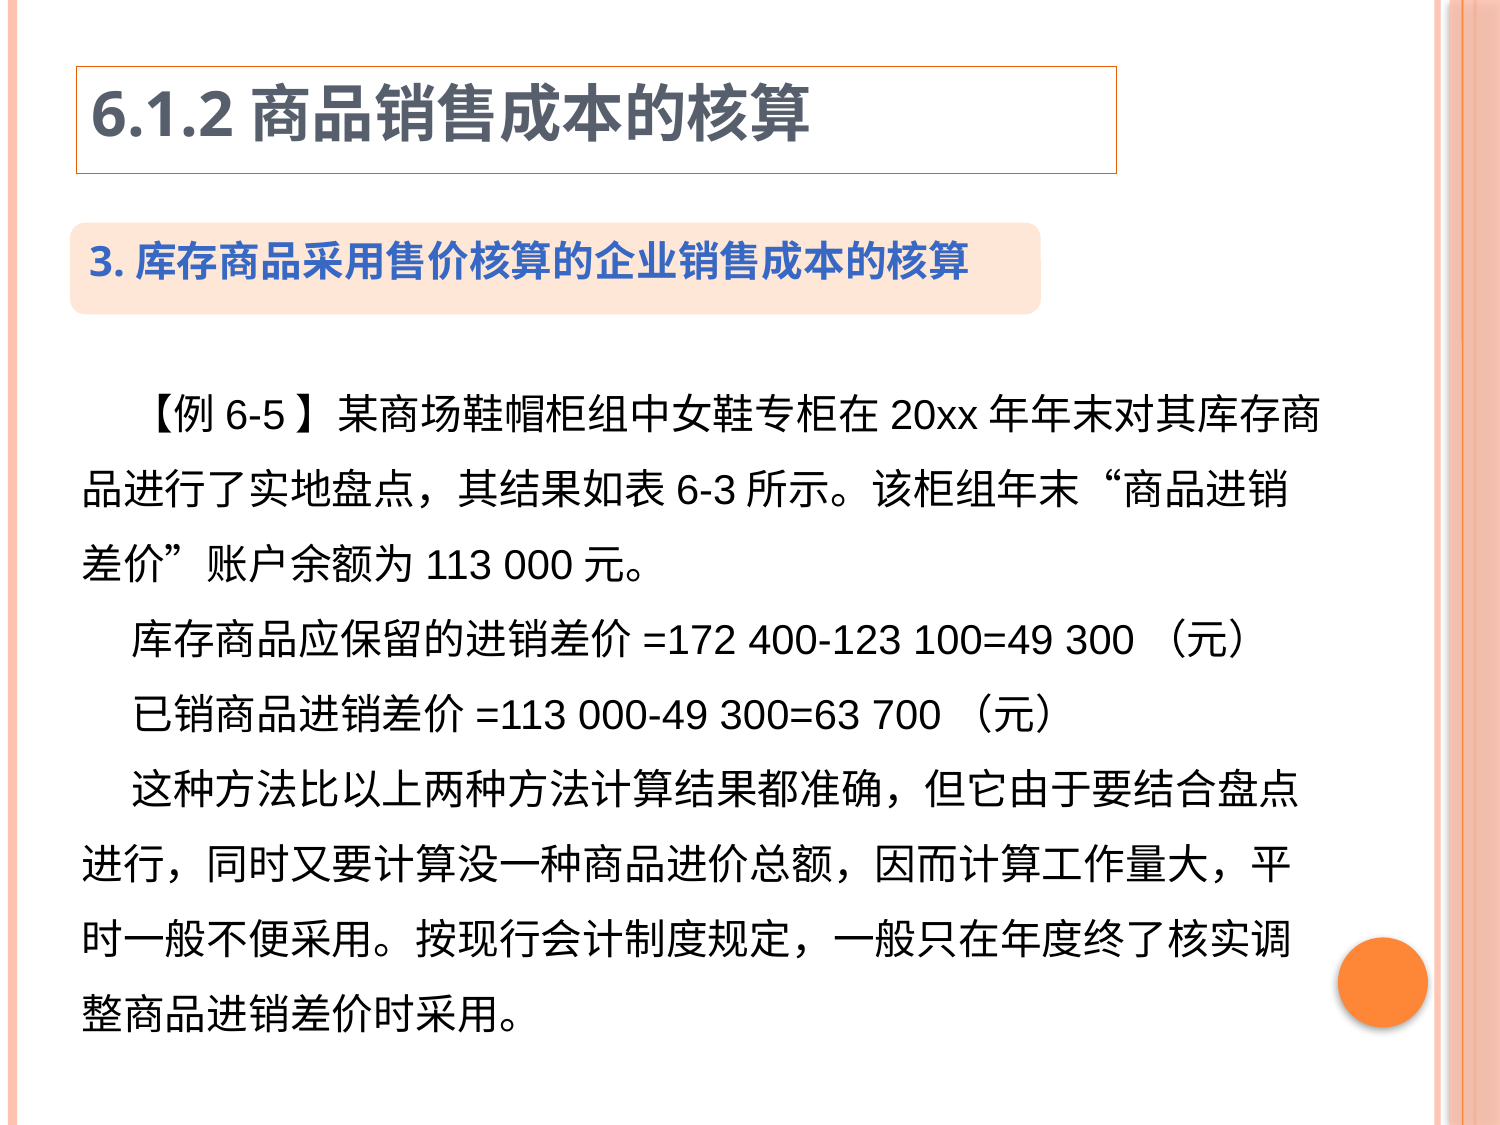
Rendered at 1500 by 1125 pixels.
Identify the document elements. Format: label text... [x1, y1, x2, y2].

text_box 3.库存商品采用售价核算的企业销售成本的核算 [69, 222, 1041, 315]
text_box 6.1.2商品销售成本的核算 [76, 66, 1117, 174]
text_box 【例6-5】某商场鞋帽柜组中女鞋专柜在20xx年年末对其库存商品进行了实地盘点，其结果如表6-3所示。该柜组年末“商品进销差价”账户余额为113 000元。 库存商品应保留的进销差价=172 400-123 100=49 300（元） 已销商品进销差价=113 000-49 300=63 700（元） 这种方法比以上两种方法计算结果都准确，但它由于要结合盘点进行，同时又要计算没一种商品进价总额，因而计算工作量大，平时一般不便采用。按现行会计制度规定，一般只在年度终了核实调整商品进销差价时采用。 [66, 355, 1340, 1046]
